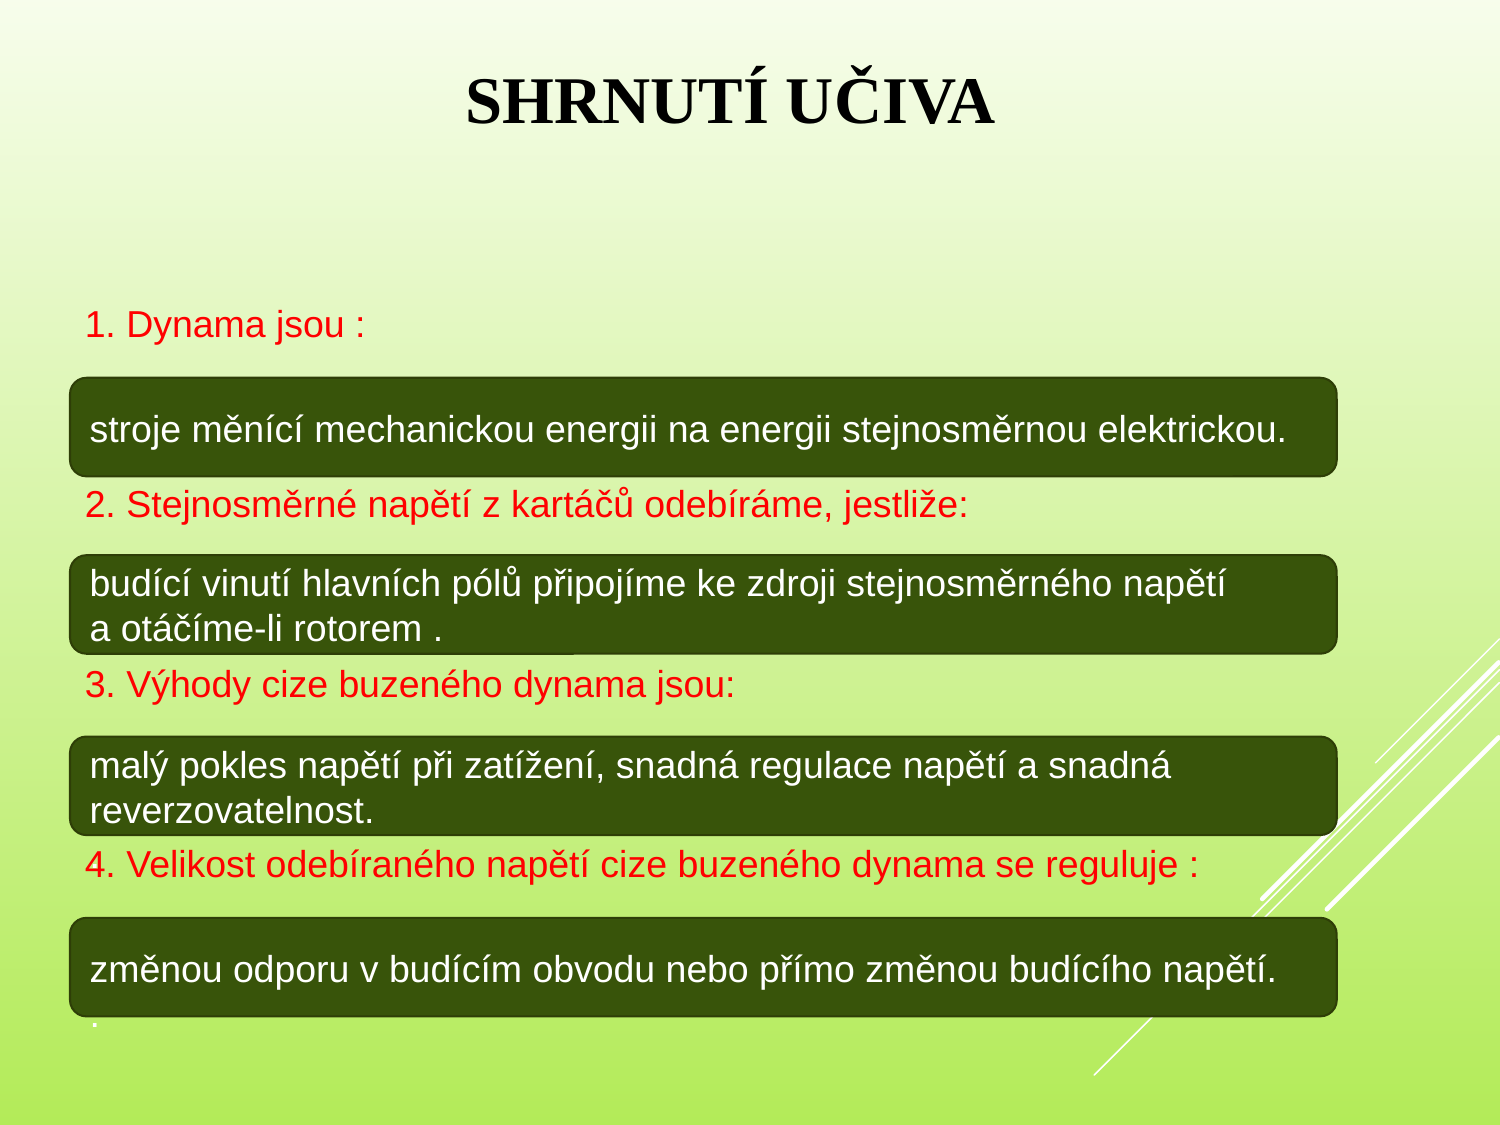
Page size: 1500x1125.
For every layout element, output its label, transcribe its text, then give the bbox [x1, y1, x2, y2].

text_box stroje měnící mechanickou energii na energii stejnosměrnou elektrickou. [68, 376, 1338, 478]
text_box změnou odporu v budícím obvodu nebo přímo změnou budícího napětí. . [68, 916, 1338, 1018]
text_box 1. Dynama jsou : 2. Stejnosměrné napětí z kartáčů odebíráme, jestliže: 3. Výhody cize buzeného dynama jsou: 4. Velikost odebíraného napětí cize buzeného dynama se reguluje : [69, 242, 1500, 1073]
text_box malý pokles napětí při zatížení, snadná regulace napětí a snadná reverzovatelnost. . [68, 735, 1338, 837]
text_box budící vinutí hlavních pólů připojíme ke zdroji stejnosměrného napětí a otáčíme-li rotorem . [68, 554, 1338, 655]
text_box Shrnutí učiva [68, 49, 1394, 243]
